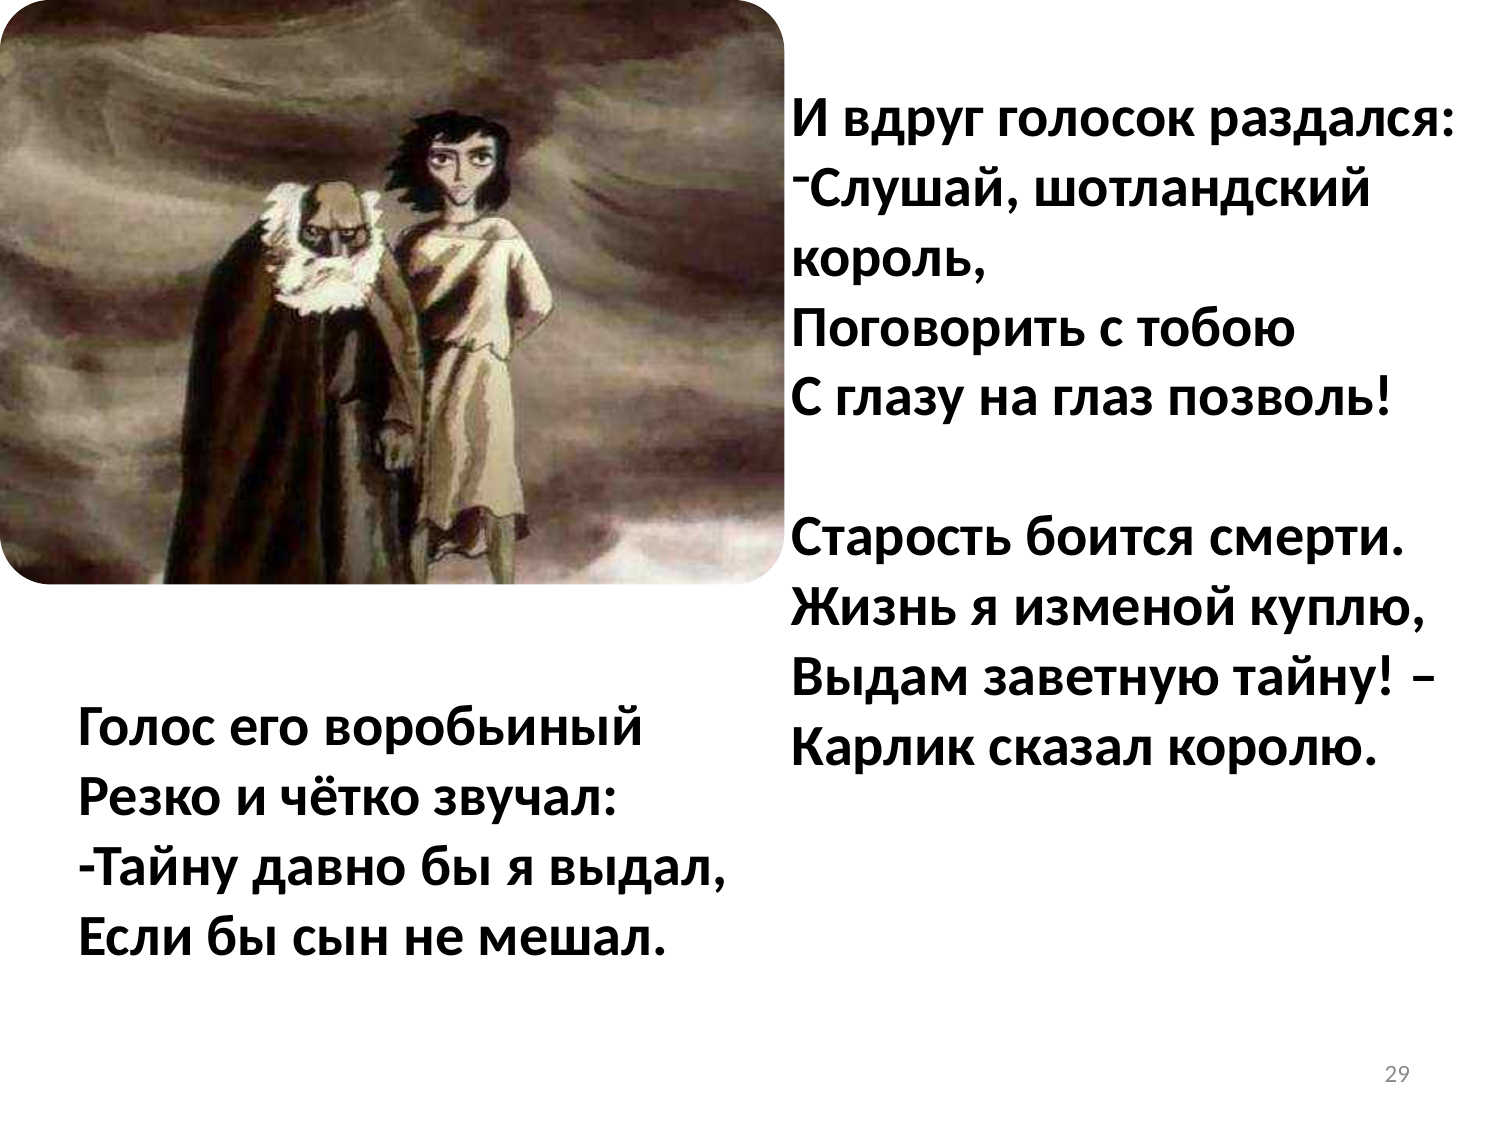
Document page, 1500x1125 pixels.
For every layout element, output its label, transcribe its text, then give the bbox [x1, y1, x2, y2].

picture [0, 0, 785, 585]
text_box И вдруг голосок раздался: Слушай, шотландский король, Поговорить с тобою С глазу на глаз позволь! Старость боится смерти. Жизнь я изменой куплю, Выдам заветную тайну! – Карлик сказал королю. [776, 70, 1472, 785]
text_box Голос его воробьиный Резко и чётко звучал: -Тайну давно бы я выдал, Если бы сын не мешал. [63, 679, 743, 975]
slide_number 29 [1074, 1042, 1425, 1103]
